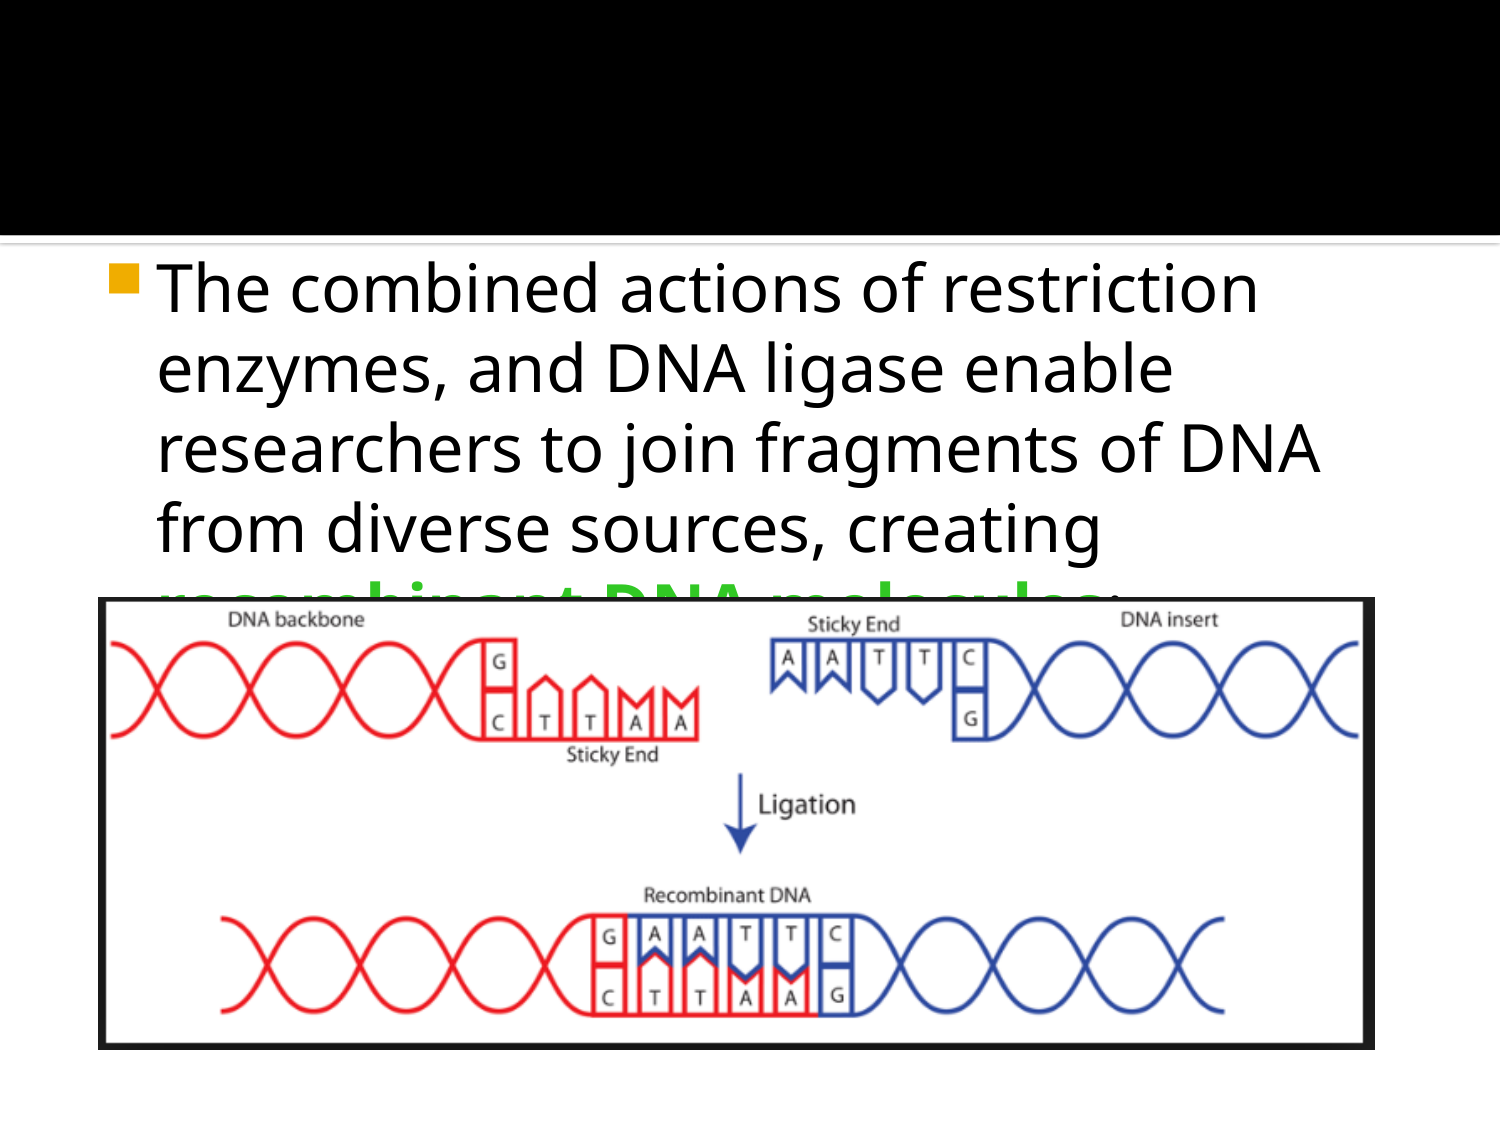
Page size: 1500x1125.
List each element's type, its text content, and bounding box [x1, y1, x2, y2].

picture [97, 597, 1375, 1050]
list The combined actions of restriction enzymes, and DNA ligase enable researchers to join fragments of DNA from diverse sources, creating recombinant DNA molecules: [75, 231, 1425, 1050]
